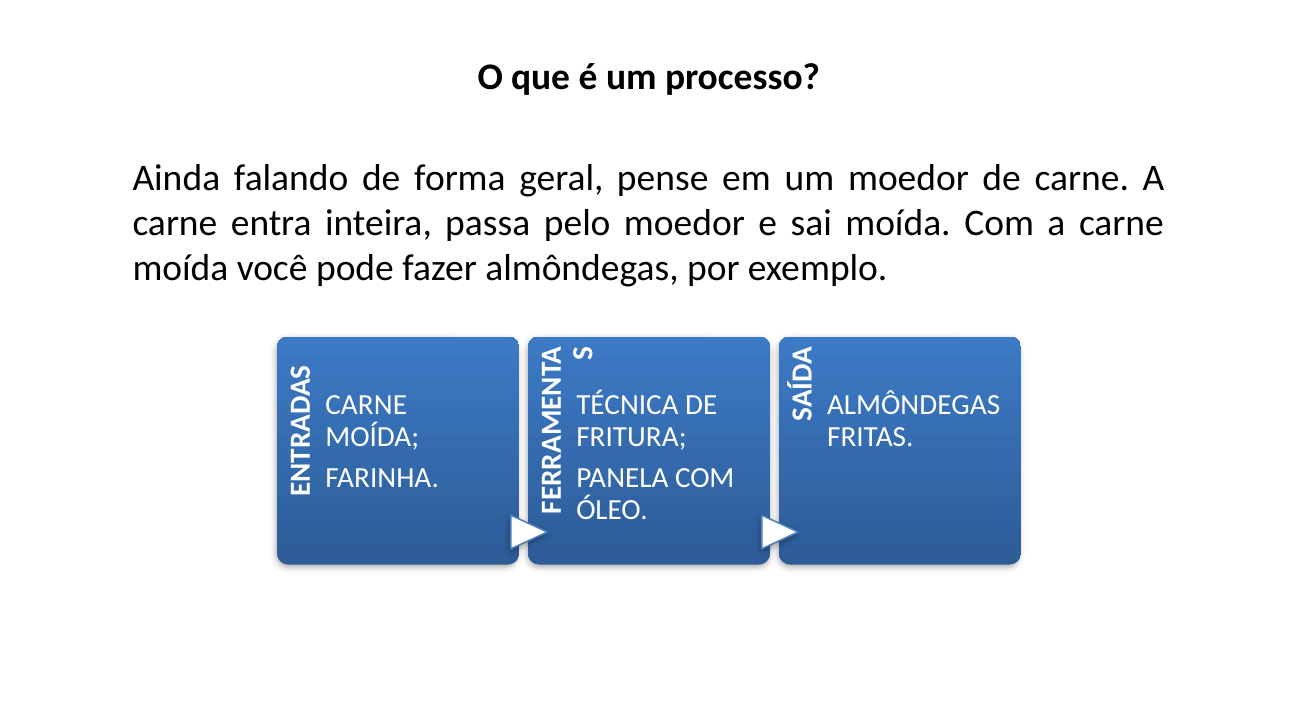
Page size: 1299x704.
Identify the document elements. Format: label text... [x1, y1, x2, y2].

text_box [276, 336, 1022, 565]
text_box Ainda falando de forma geral, pense em um moedor de carne. A carne entra inteira, passa pelo moedor e sai moída. Com a carne moída você pode fazer almôndegas, por exemplo. [117, 145, 1181, 297]
text_box EXEMLO [979, 498, 1263, 697]
text_box O que é um processo? [2, 44, 1297, 106]
